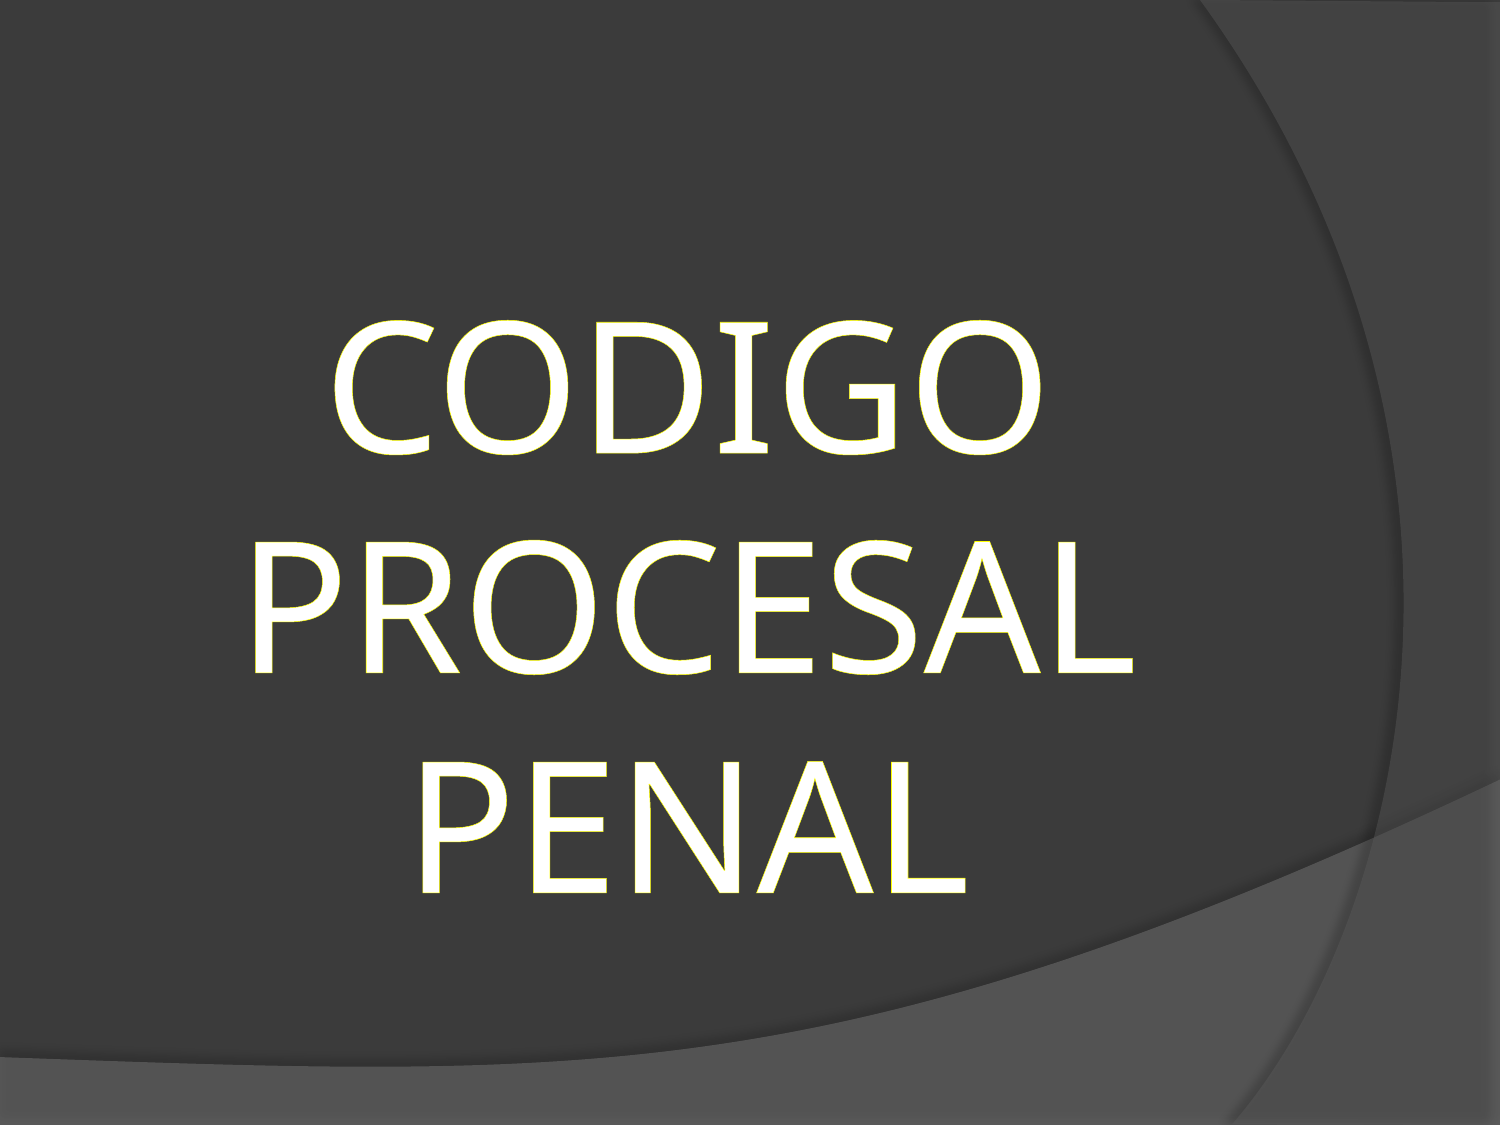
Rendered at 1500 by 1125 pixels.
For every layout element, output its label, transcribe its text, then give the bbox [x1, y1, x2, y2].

list CODIGO PROCESAL PENAL [75, 262, 1300, 1005]
